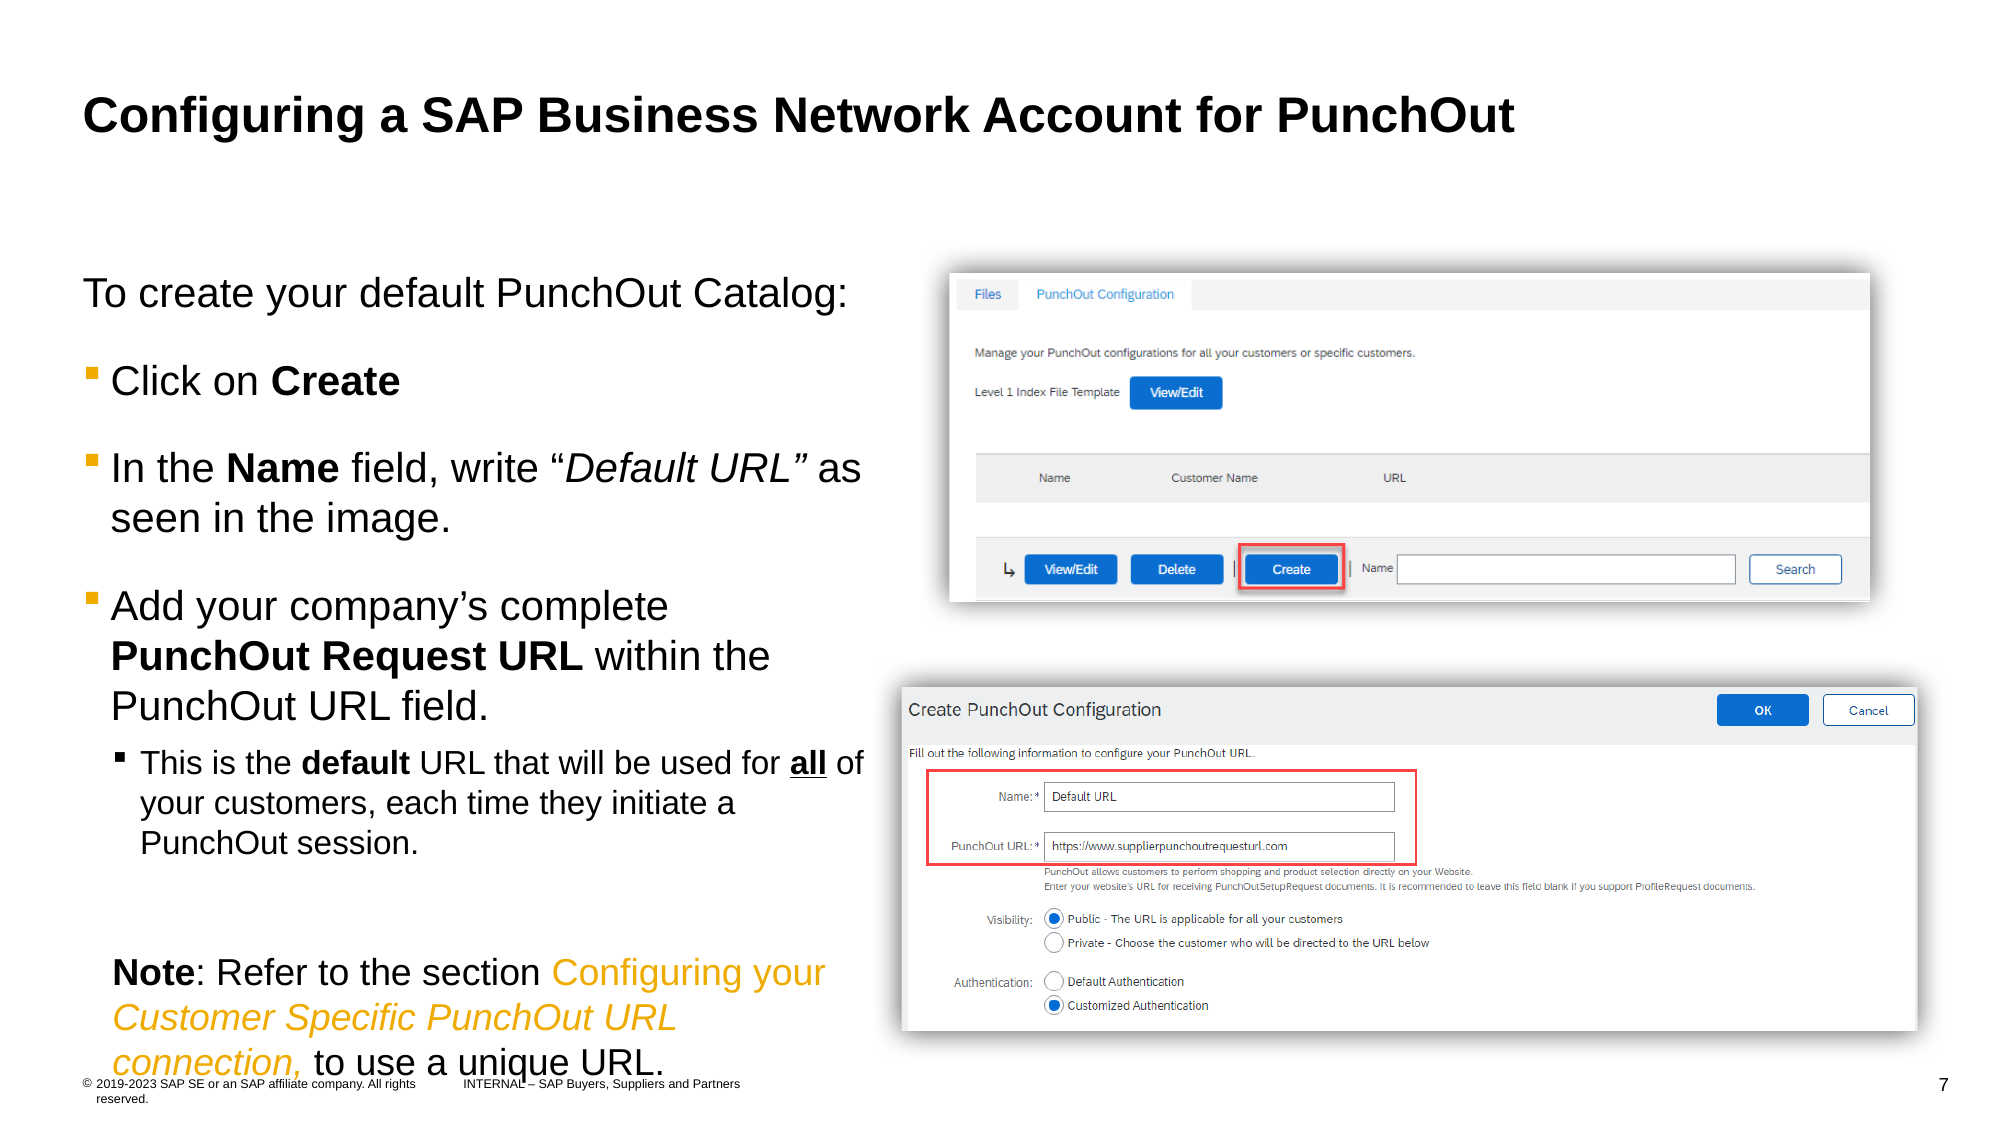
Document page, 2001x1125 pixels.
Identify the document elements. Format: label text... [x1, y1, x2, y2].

list To create your default PunchOut Catalog: Click on Create In the Name field, write “Default URL” as seen in the image. Add your company’s complete PunchOut Request URL within the PunchOut URL field. This is the default URL that will be used for all of your customers, each time they initiate a PunchOut session. Note: Refer to the section Configuring your Customer Specific PunchOut URL connection, to use a unique URL. [82, 265, 873, 1102]
picture [901, 687, 1918, 1032]
title Configuring a SAP Business Network Account for PunchOut [82, 82, 1918, 144]
picture [948, 273, 1871, 602]
